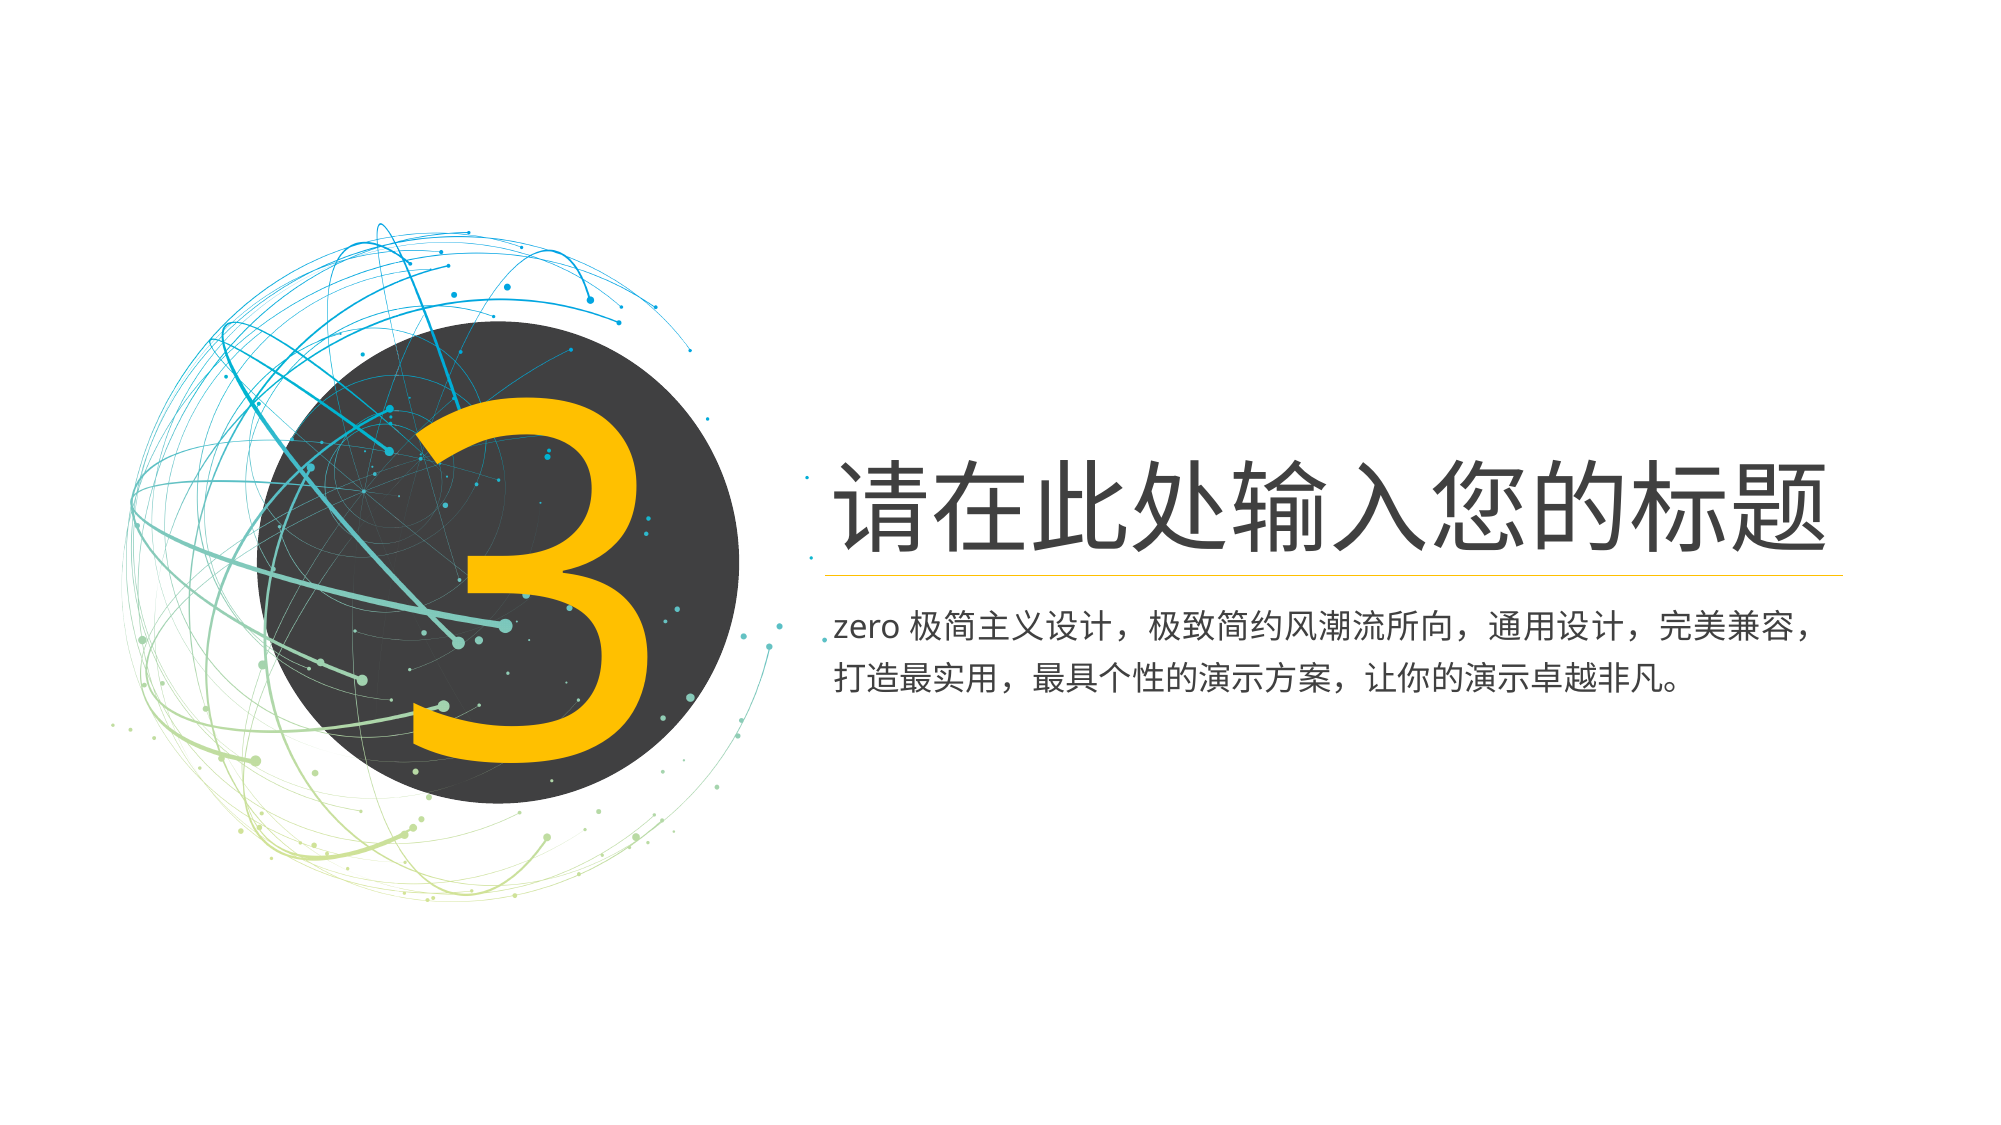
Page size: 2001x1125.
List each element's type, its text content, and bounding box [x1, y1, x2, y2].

picture [111, 223, 827, 902]
text_box zero极简主义设计，极致简约风潮流所向，通用设计，完美兼容，打造最实用，最具个性的演示方案，让你的演示卓越非凡。 [827, 586, 1846, 720]
text_box 请在此处输入您的标题 [827, 437, 1845, 572]
